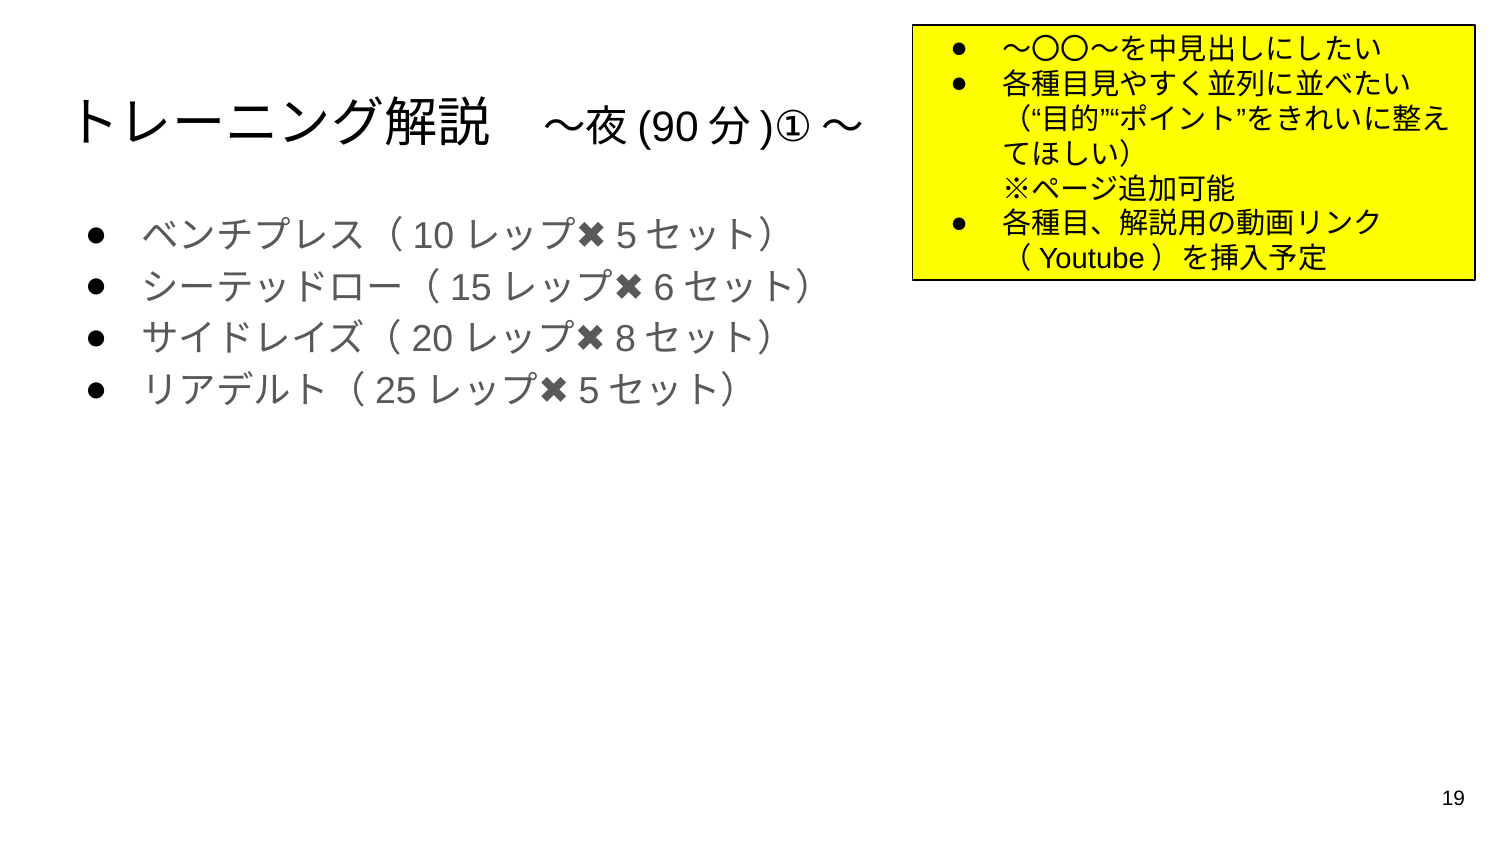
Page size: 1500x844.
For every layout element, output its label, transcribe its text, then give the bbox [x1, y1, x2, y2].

list ベンチプレス（10レップ✖️5セット） シーテッドロー（15レップ✖️6セット） サイドレイズ（20レップ✖️8セット） リアデルト（25レップ✖️5セット） [51, 189, 1449, 750]
title トレーニング解説 〜夜(90分)①〜 [51, 72, 912, 167]
slide_number 19 [1389, 764, 1480, 830]
text_box 〜〇〇〜を中見出しにしたい 各種目見やすく並列に並べたい（“目的”“ポイント”をきれいに整えてほしい） ※ページ追加可能 各種目、解説用の動画リンク（Youtube）を挿入予定 [912, 24, 1475, 280]
